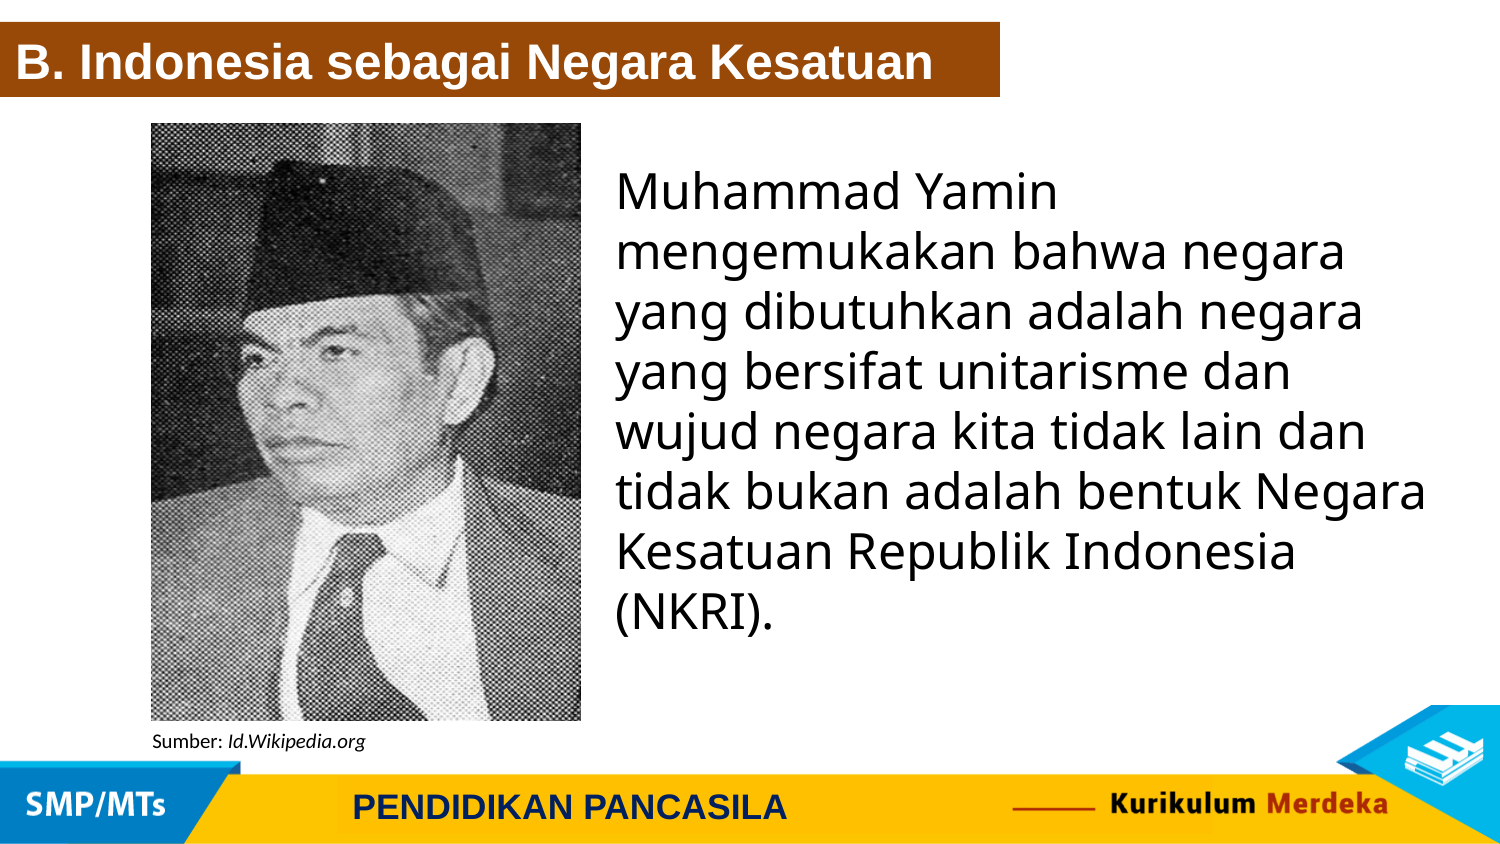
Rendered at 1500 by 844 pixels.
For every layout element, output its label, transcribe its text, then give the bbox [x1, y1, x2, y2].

picture [150, 122, 581, 721]
text_box B. Indonesia sebagai Negara Kesatuan [0, 20, 1002, 99]
text_box Muhammad Yamin mengemukakan bahwa negara yang dibutuhkan adalah negara yang bersifat unitarisme dan wujud negara kita tidak lain dan tidak bukan adalah bentuk Negara Kesatuan Republik Indonesia (NKRI). [600, 151, 1463, 647]
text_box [0, 705, 1500, 844]
